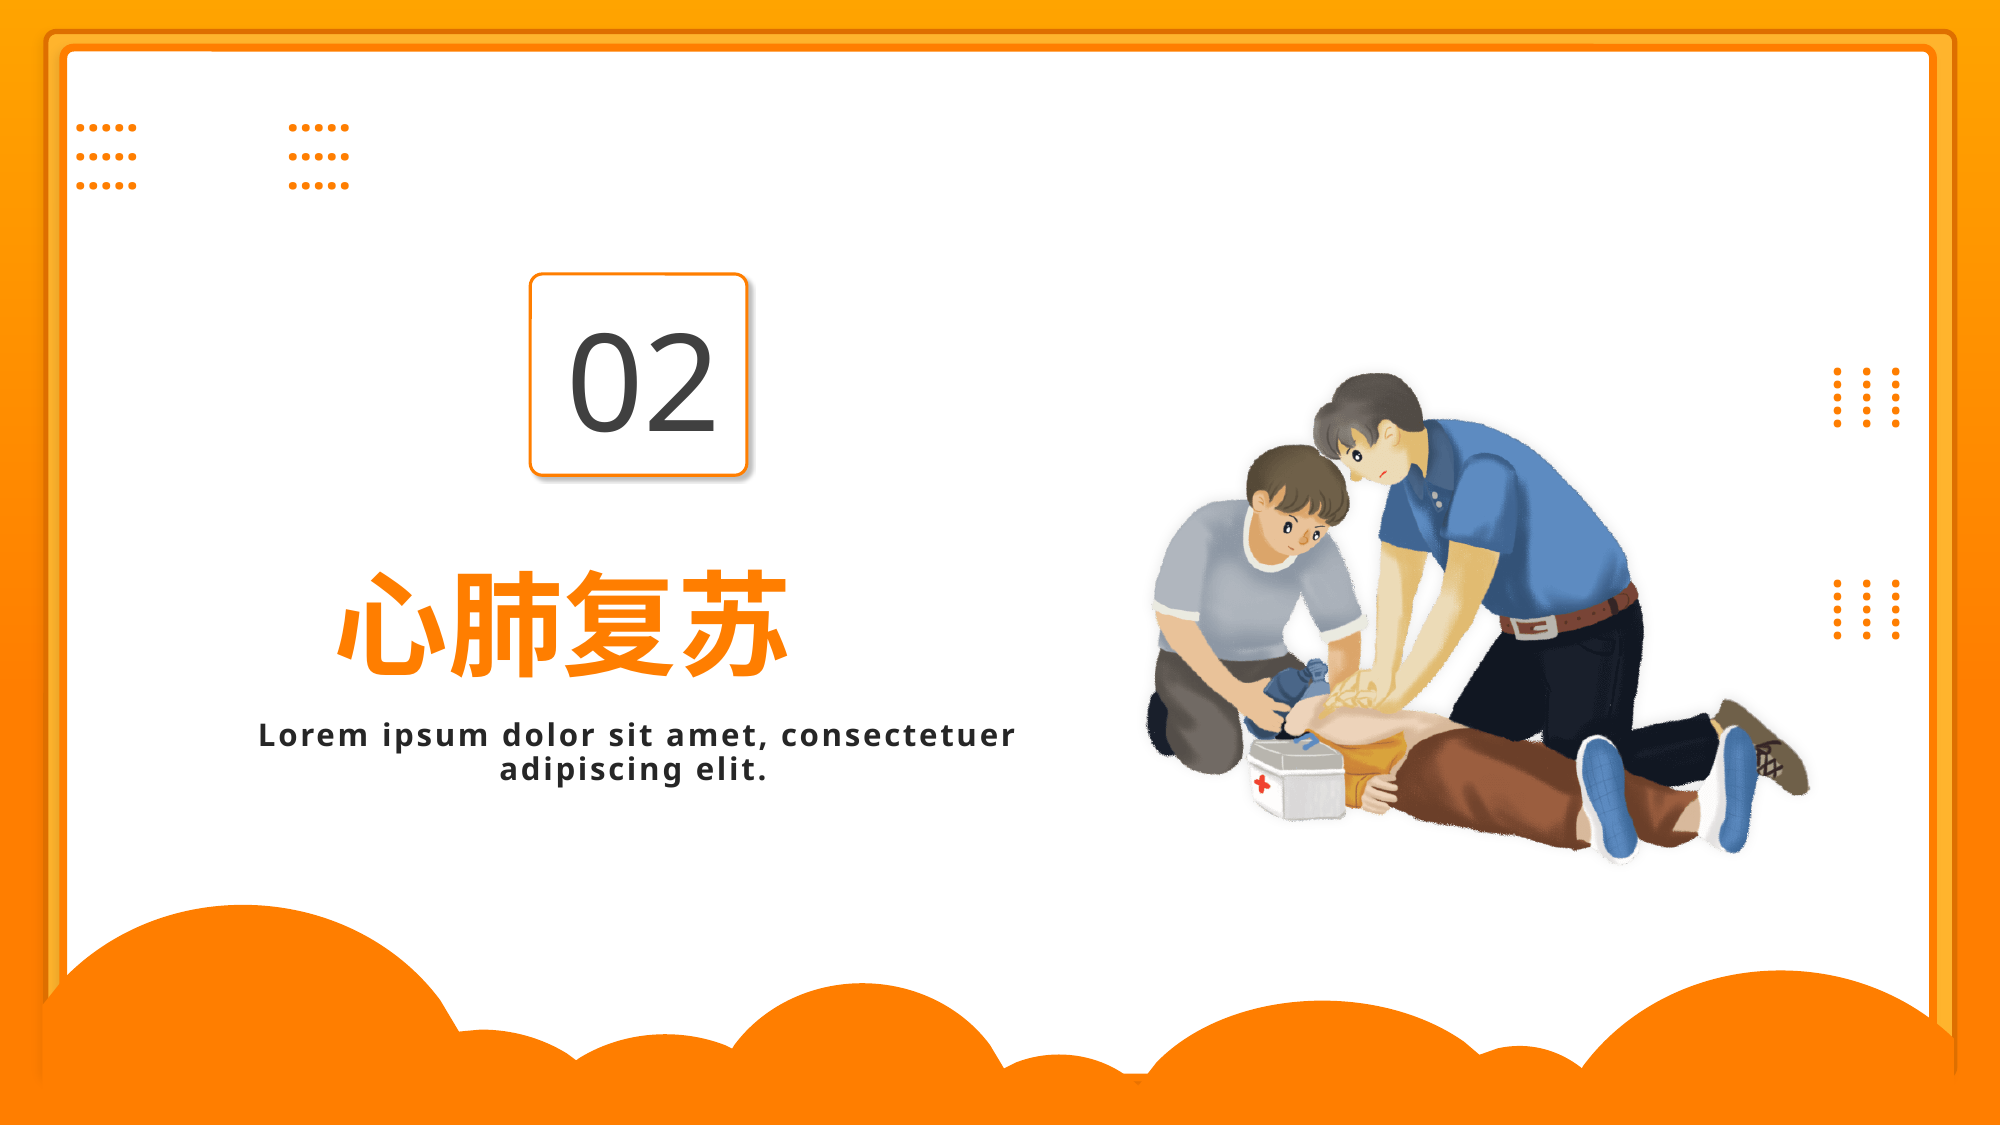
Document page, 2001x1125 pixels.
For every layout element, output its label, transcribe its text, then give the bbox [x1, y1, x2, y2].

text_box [1669, 497, 2000, 627]
text_box Lorem ipsum dolor sit amet, consectetuer adipiscing elit. [210, 712, 1068, 794]
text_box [59, 78, 484, 208]
text_box 心肺复苏 [318, 504, 969, 699]
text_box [515, 273, 772, 476]
picture [1126, 340, 1823, 888]
